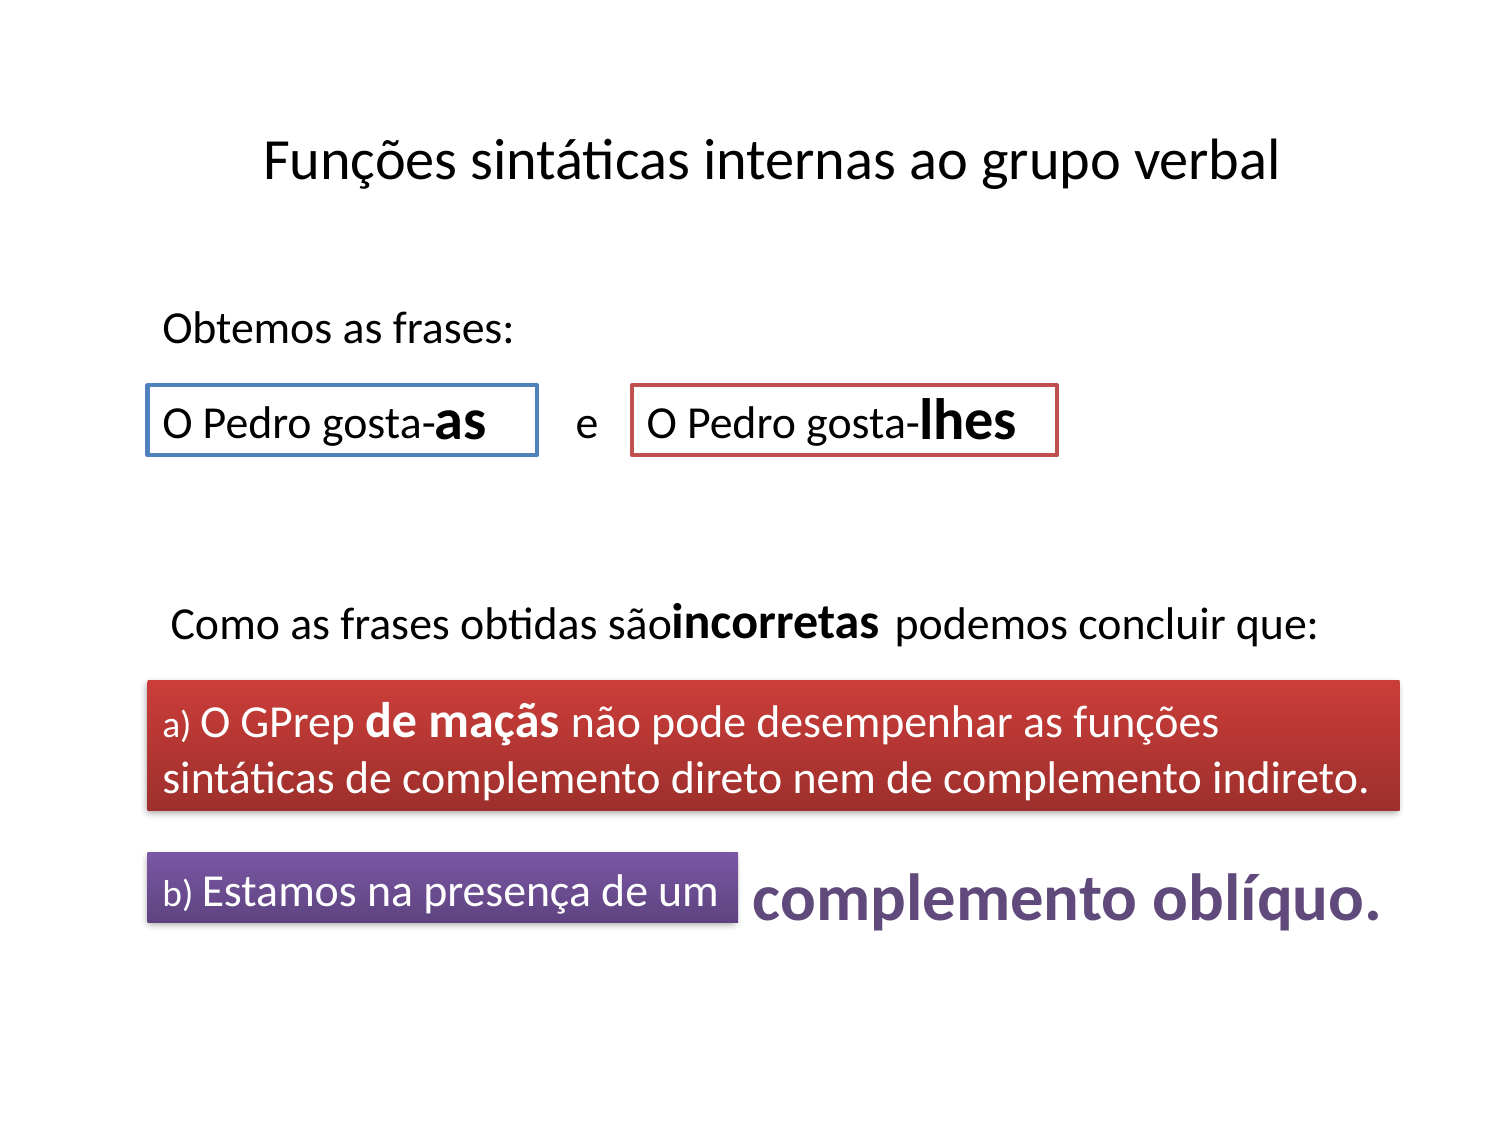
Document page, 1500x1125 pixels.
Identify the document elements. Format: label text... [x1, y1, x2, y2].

text_box as [419, 373, 502, 459]
text_box podemos concluir que: [879, 586, 1362, 656]
text_box Como as frases obtidas são [155, 586, 656, 656]
text_box incorretas [656, 581, 895, 656]
text_box e [560, 385, 630, 456]
text_box Obtemos as frases: [147, 290, 573, 361]
text_box O Pedro gosta- [145, 383, 419, 457]
text_box O Pedro gosta- [502, 383, 539, 457]
text_box O Pedro gosta- [630, 383, 904, 457]
text_box Funções sintáticas internas ao grupo verbal [248, 113, 1297, 199]
text_box a) O GPrep de maçãs não pode desempenhar as funções sintáticas de complemento direto nem de complemento indireto. [147, 680, 1400, 811]
text_box complemento oblíquo. [738, 845, 1433, 941]
text_box b) Estamos na presença de um [147, 852, 738, 923]
text_box lhes [904, 373, 1033, 459]
text_box O Pedro gosta- [1033, 383, 1059, 457]
